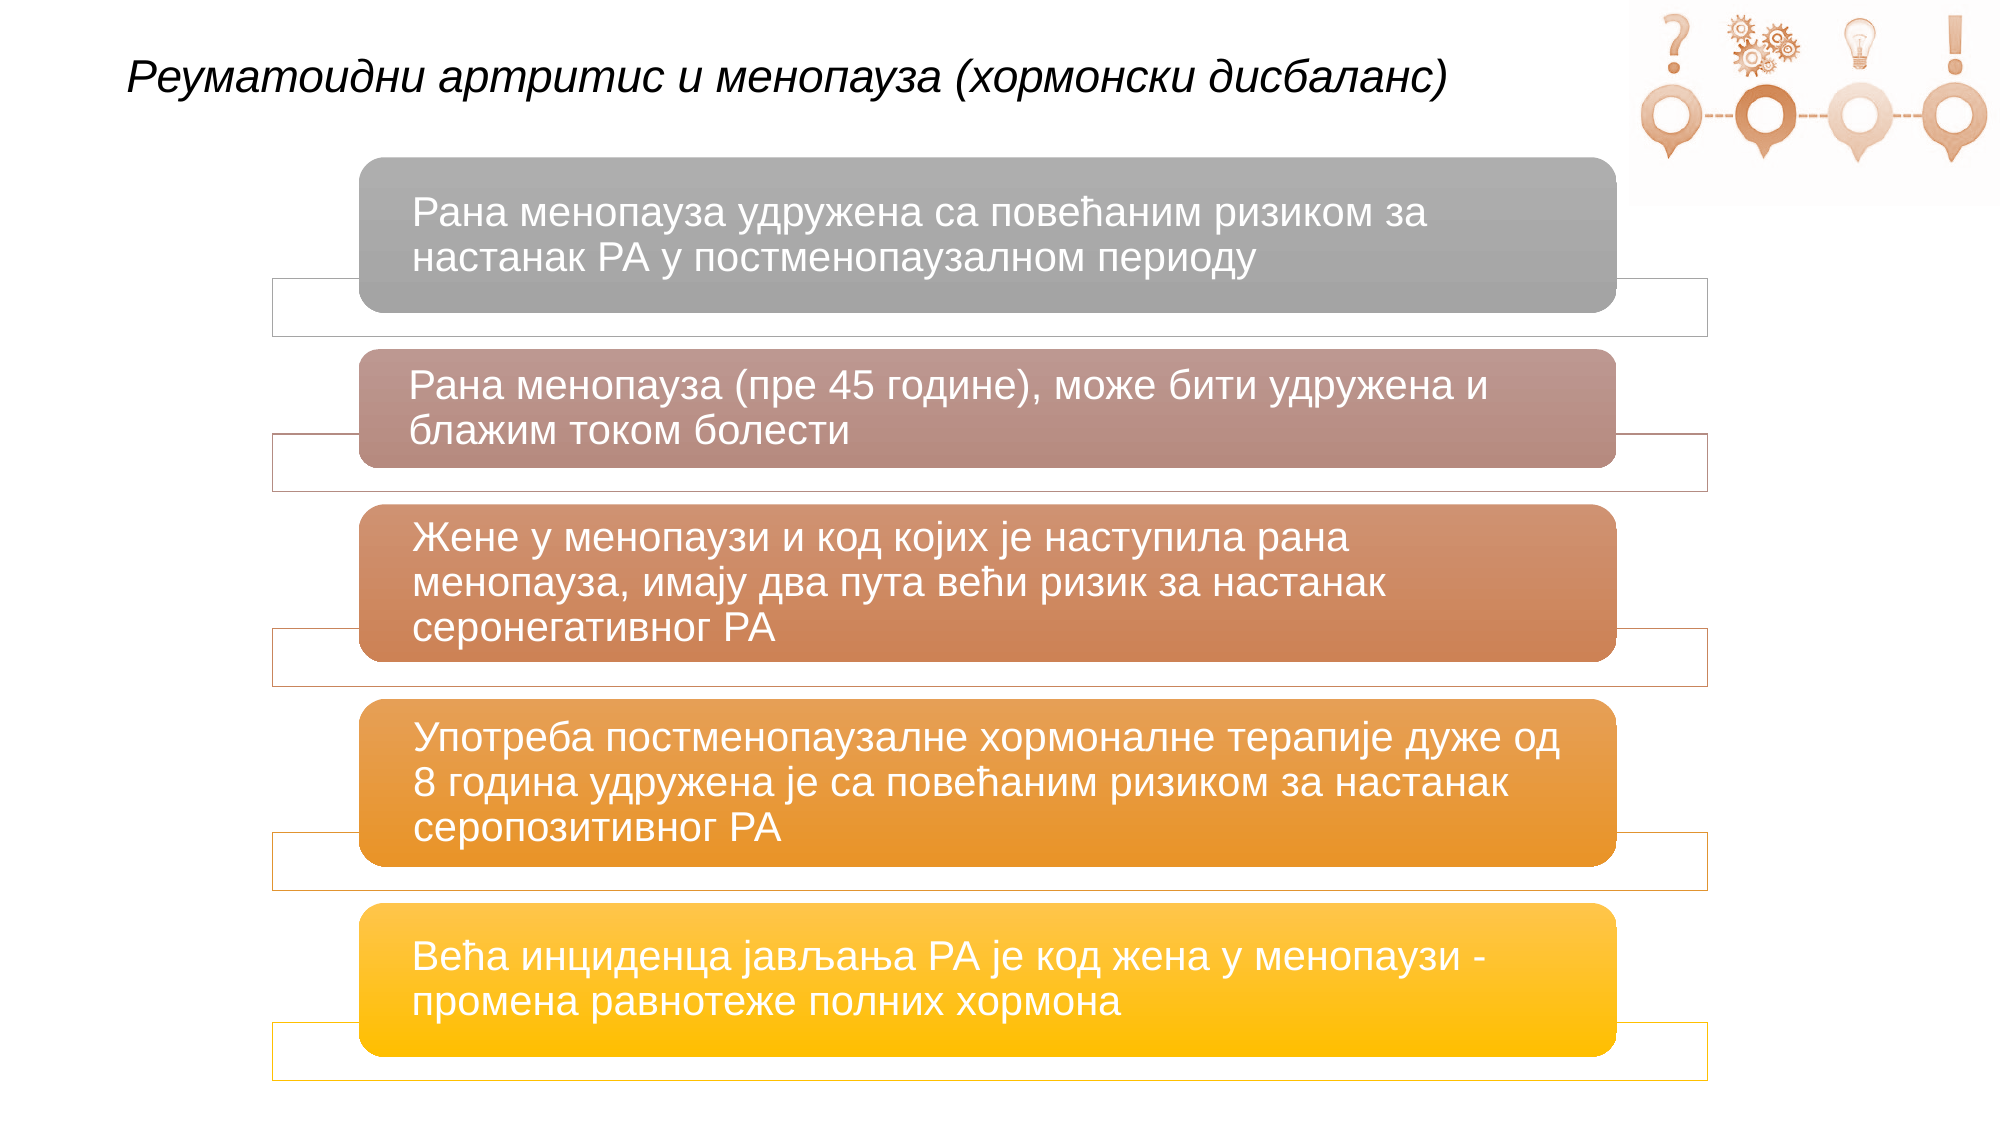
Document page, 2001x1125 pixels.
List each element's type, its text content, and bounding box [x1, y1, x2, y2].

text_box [272, 155, 1708, 1083]
title Реуматоидни артритис и менопауза (хормонски дисбаланс) [111, 27, 1552, 128]
picture [1629, 0, 2000, 206]
